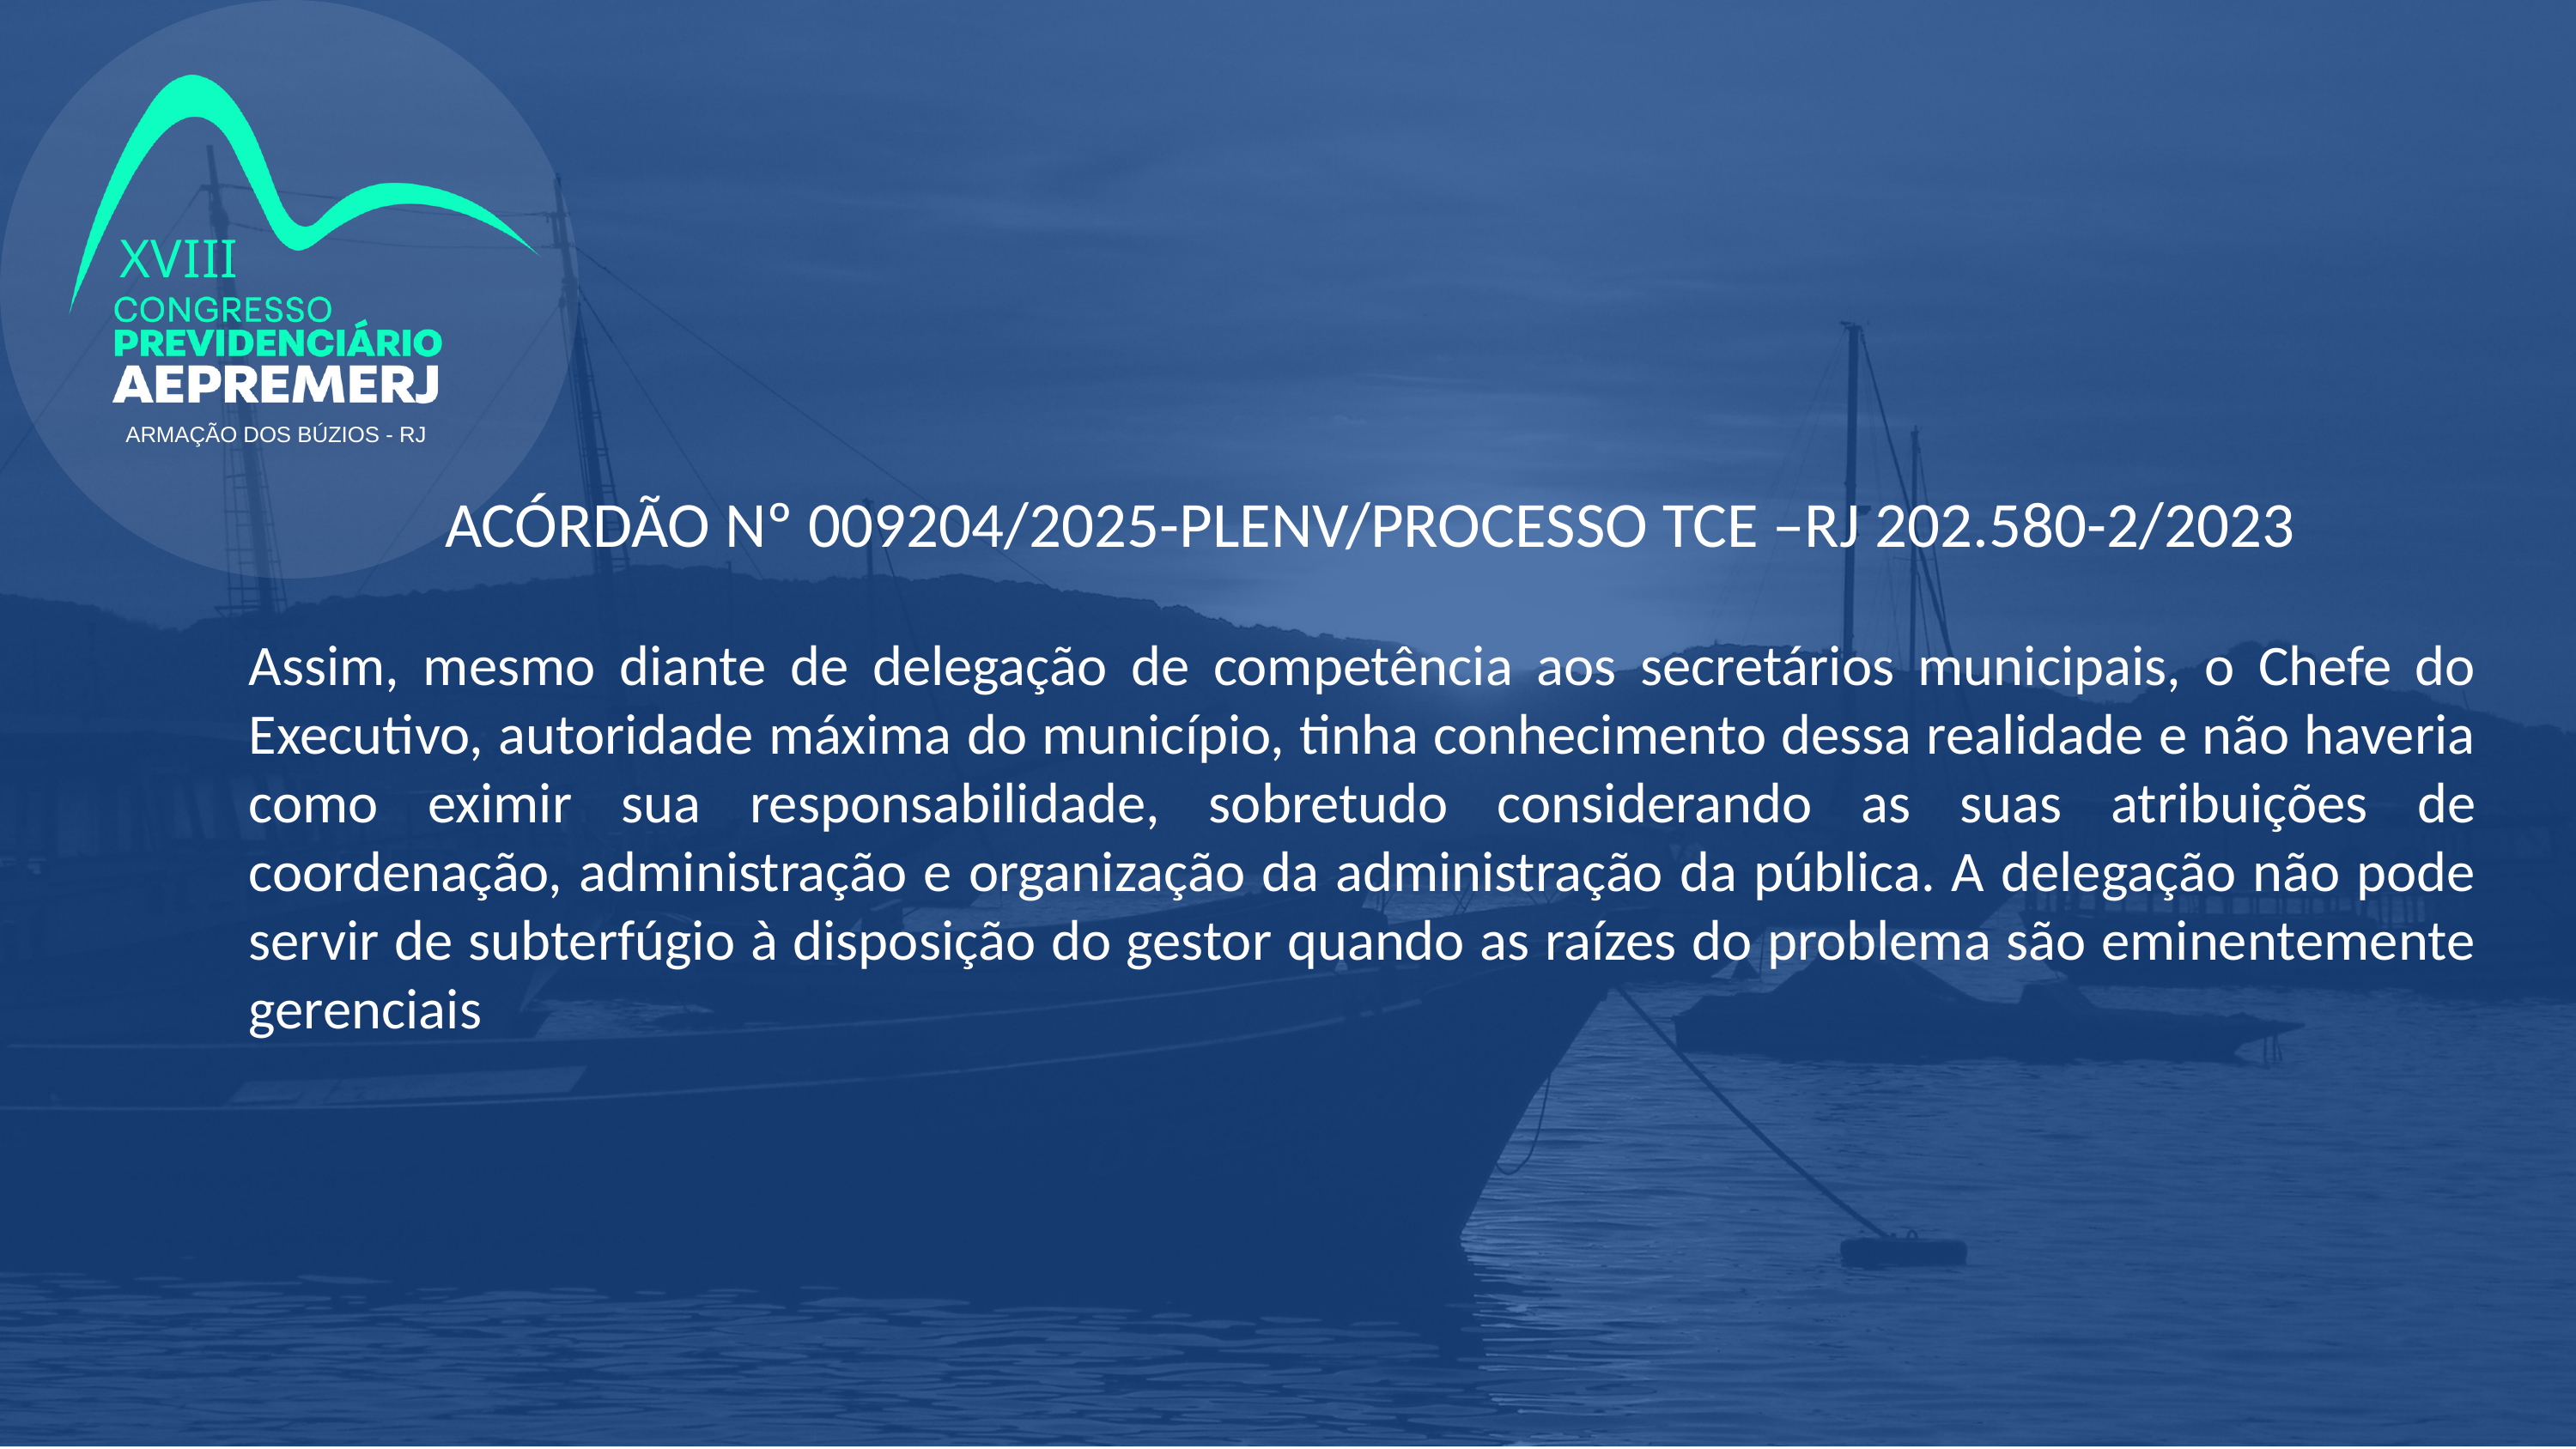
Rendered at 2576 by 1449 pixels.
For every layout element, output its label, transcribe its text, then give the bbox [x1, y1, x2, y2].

text_box ACÓRDÃO Nº 009204/2025-PLENV/PROCESSO TCE –RJ 202.580-2/2023 Assim, mesmo diante de delegação de competência aos secretários municipais, o Chefe do Executivo, autoridade máxima do município, tinha conhecimento dessa realidade e não haveria como eximir sua responsabilidade, sobretudo considerando as suas atribuições de coordenação, administração e organização da administração da pública. A delegação não pode servir de subterfúgio à disposição do gestor quando as raízes do problema são eminentemente gerenciais [235, 476, 2490, 1047]
text_box [0, 0, 2576, 1446]
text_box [0, 0, 580, 579]
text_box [60, 74, 544, 447]
